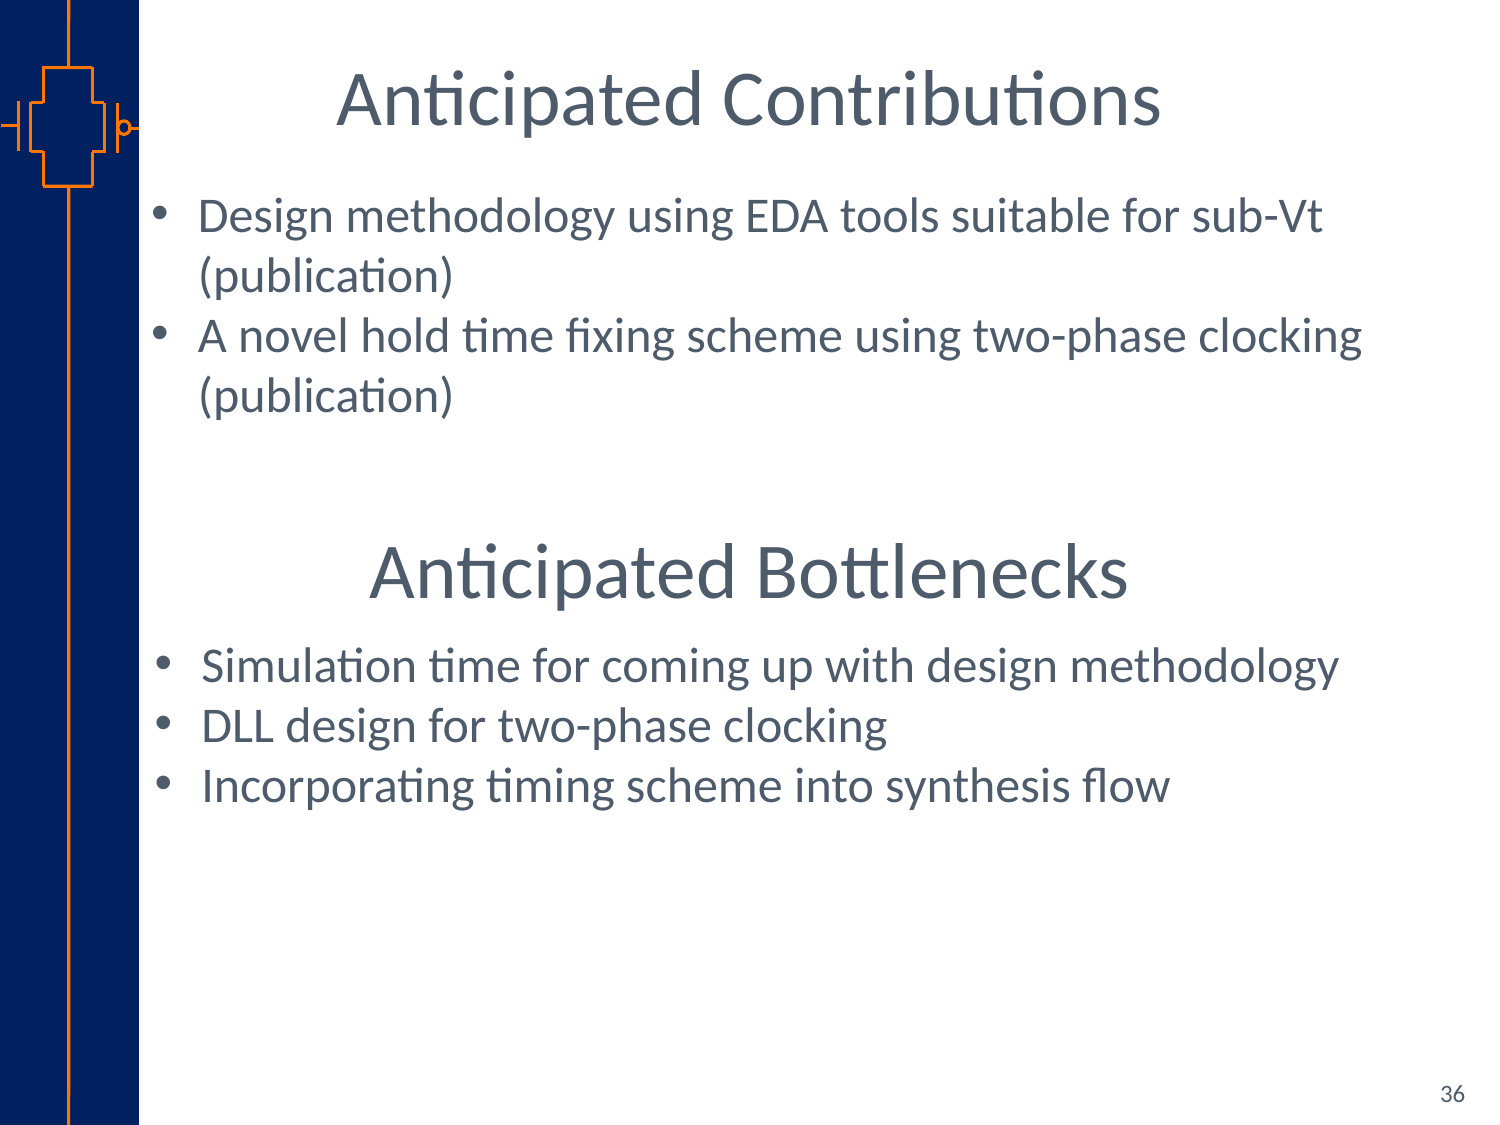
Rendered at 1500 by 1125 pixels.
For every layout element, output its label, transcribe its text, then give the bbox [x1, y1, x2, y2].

text_box Anticipated Bottlenecks [0, 512, 1500, 623]
text_box Anticipated Contributions [0, 38, 1500, 149]
text_box Design methodology using EDA tools suitable for sub-Vt (publication) A novel hold time fixing scheme using two-phase clocking (publication) [136, 174, 1500, 490]
slide_number 36 [1425, 1062, 1488, 1123]
text_box Simulation time for coming up with design methodology DLL design for two-phase clocking Incorporating timing scheme into synthesis flow [139, 624, 1500, 880]
